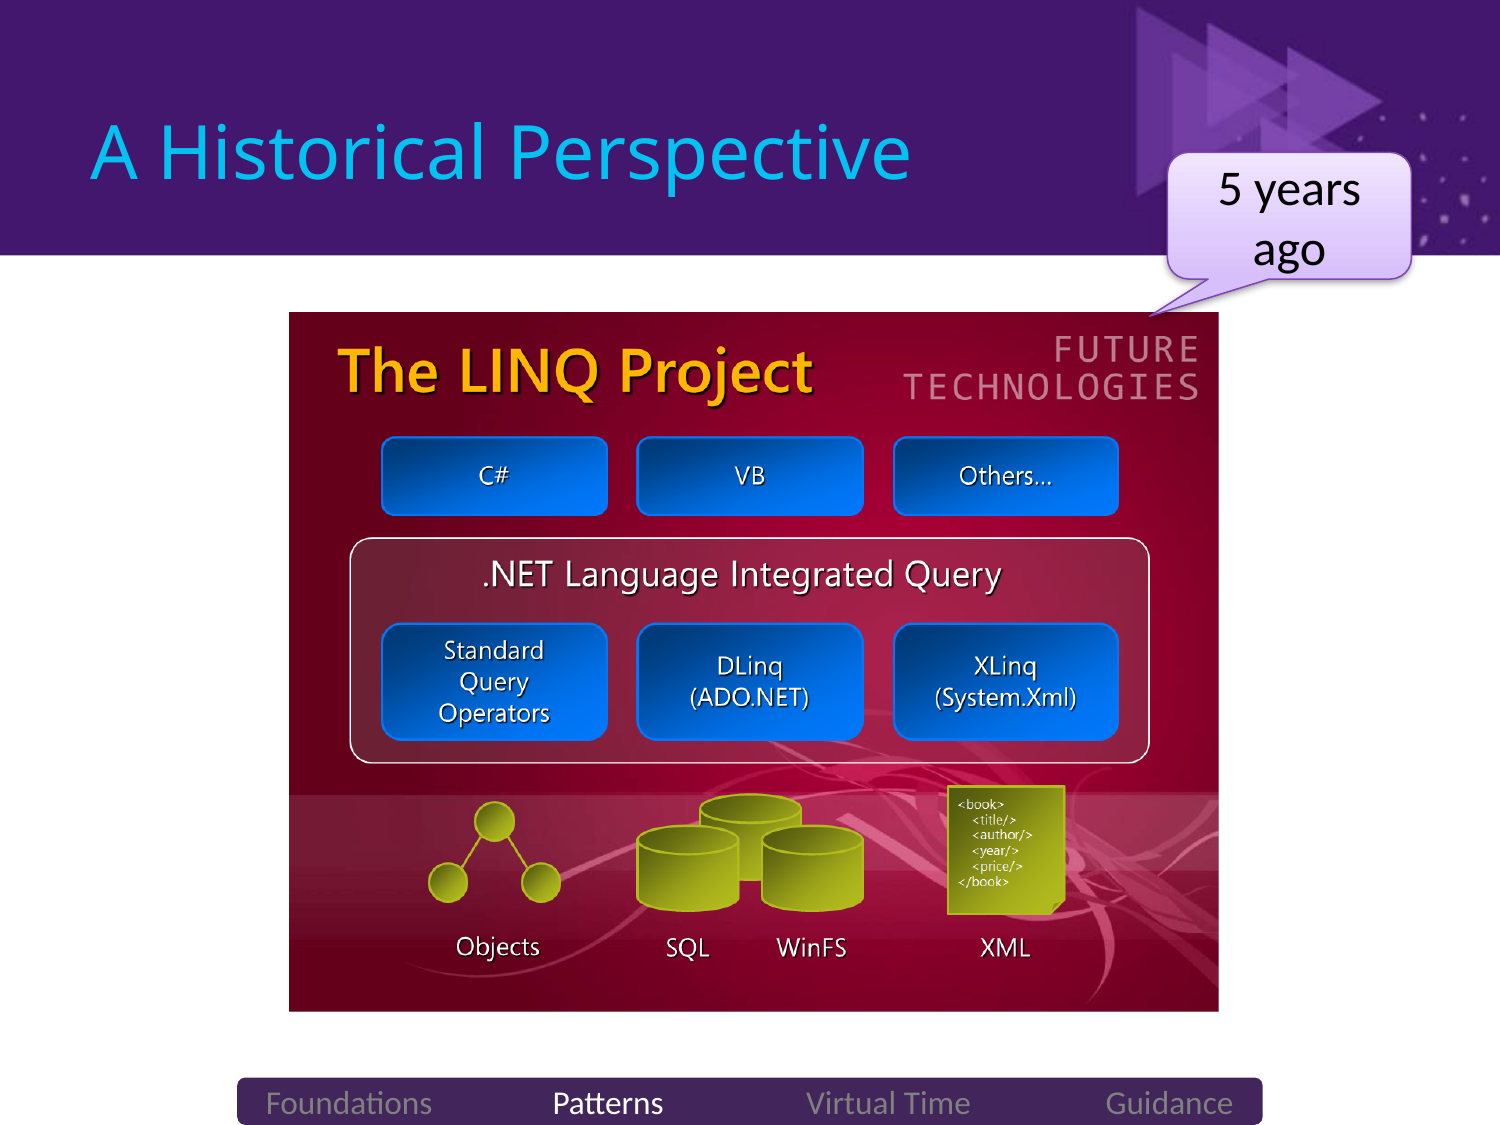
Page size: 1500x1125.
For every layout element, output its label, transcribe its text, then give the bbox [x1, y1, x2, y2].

title A Historical Perspective [75, 56, 1425, 244]
picture [288, 312, 1219, 1012]
picture [0, 0, 1500, 255]
text_box Foundations Patterns Virtual Time Guidance [235, 1075, 1265, 1125]
text_box 5 years ago [1156, 244, 1413, 311]
